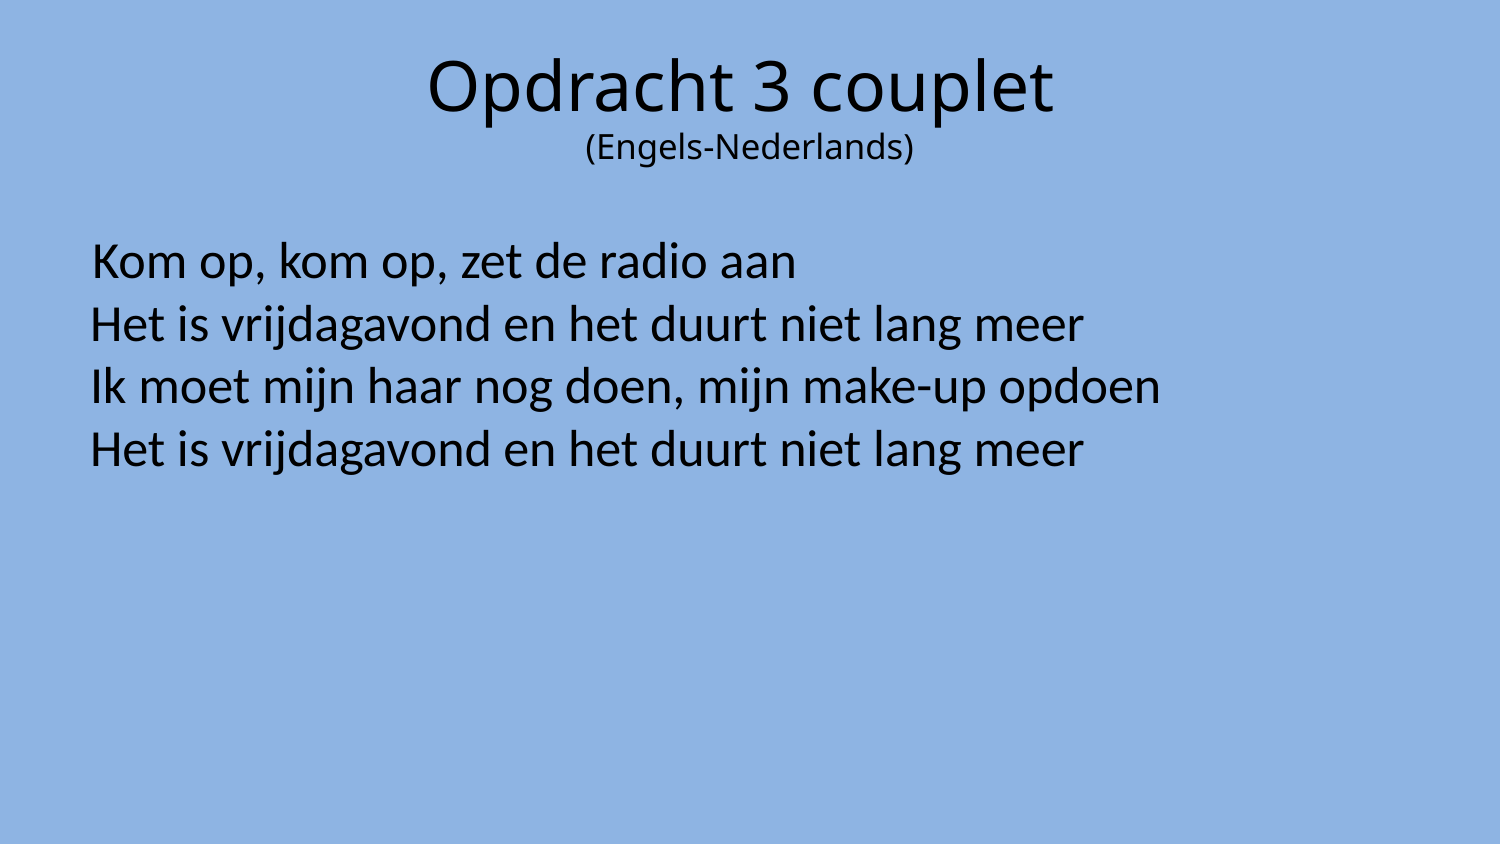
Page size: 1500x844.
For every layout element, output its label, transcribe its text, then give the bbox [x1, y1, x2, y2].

title Opdracht 3 couplet (Engels-Nederlands) [75, 33, 1425, 175]
list Kom op, kom op, zet de radio aan Het is vrijdagavond en het duurt niet lang meer Ik moet mijn haar nog doen, mijn make-up opdoen Het is vrijdagavond en het duurt niet lang meer [75, 219, 1425, 777]
